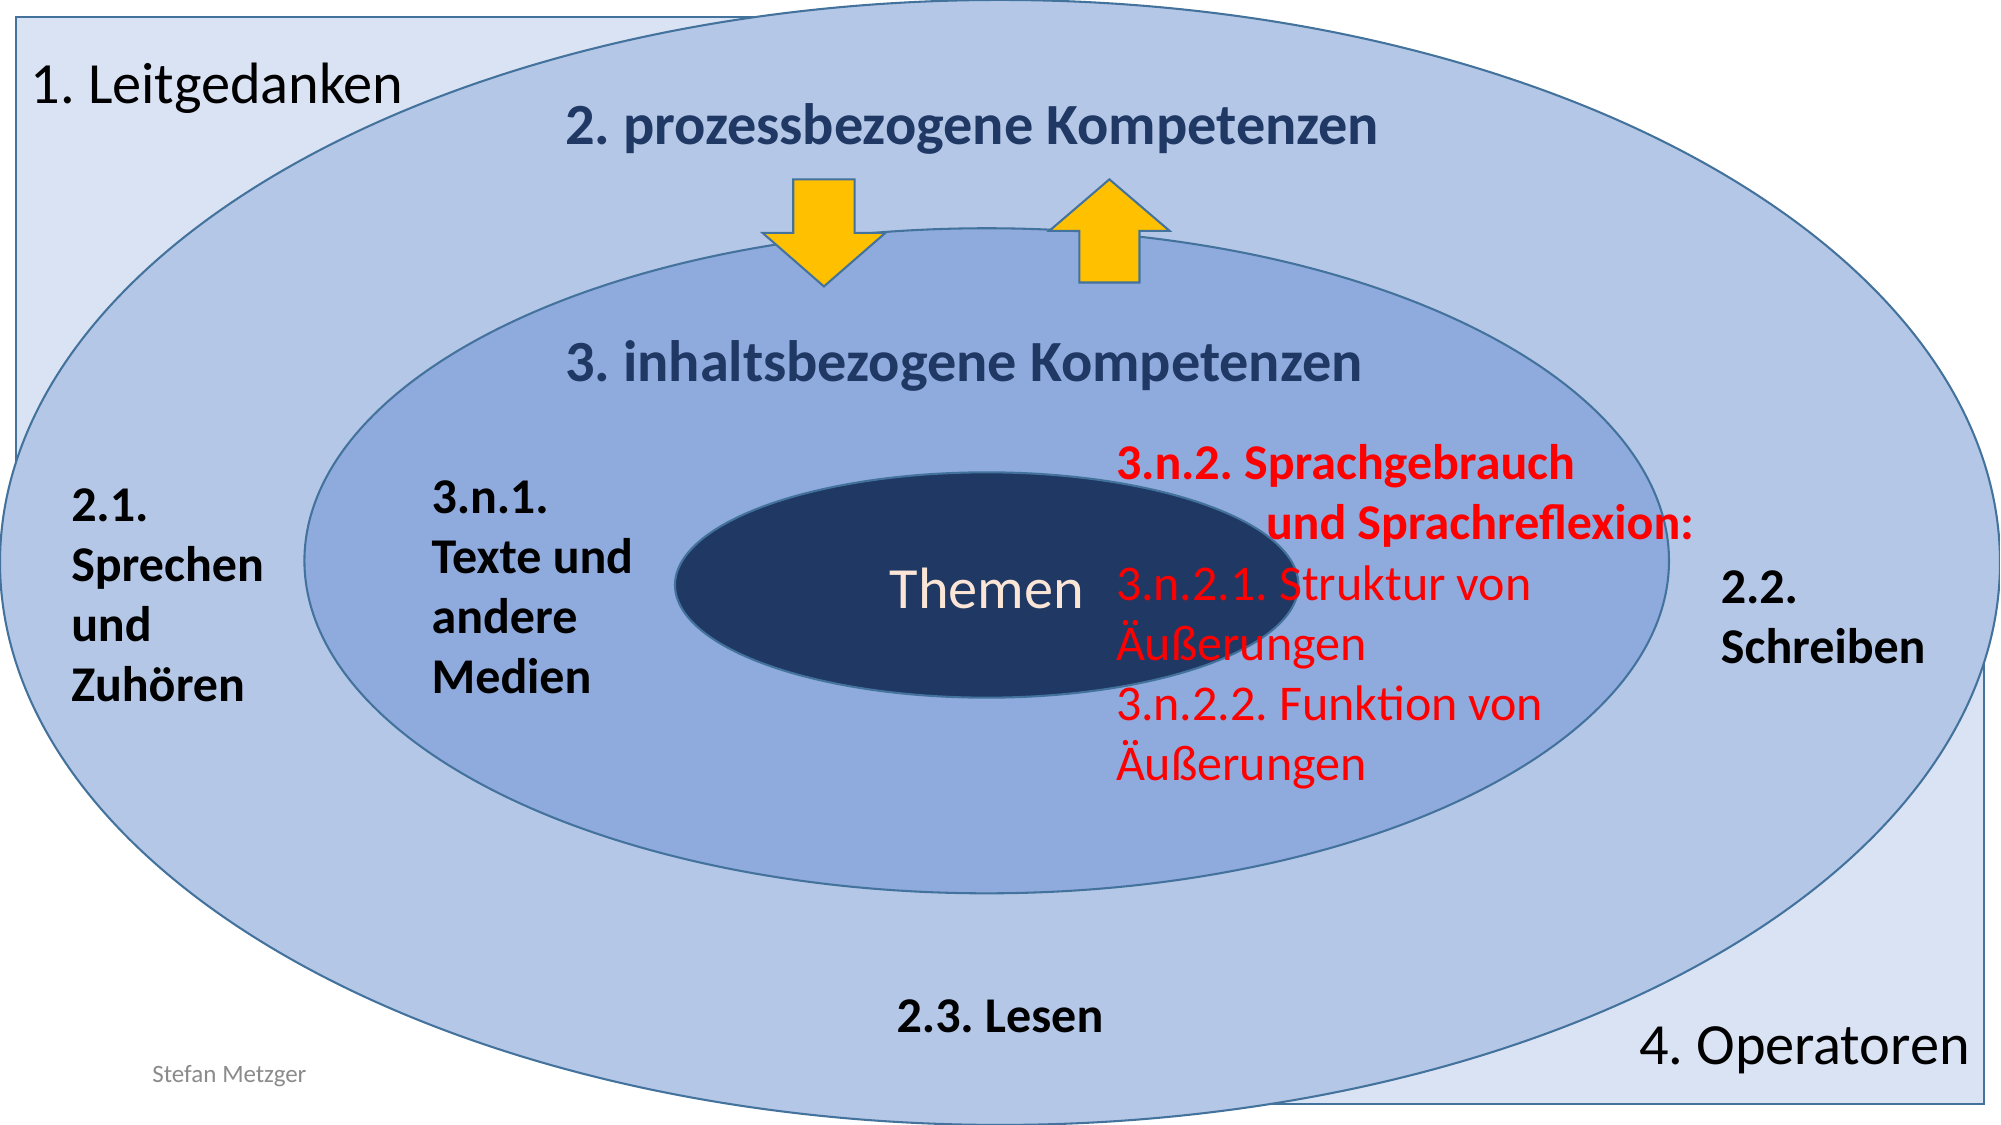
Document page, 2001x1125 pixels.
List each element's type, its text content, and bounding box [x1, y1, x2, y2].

slide_number Stefan Metzger [137, 1042, 588, 1103]
text_box [699, 1100, 1301, 1125]
text_box 2.2. Schreiben [1726, 546, 1974, 681]
text_box 1. Leitgedanken [15, 16, 748, 458]
text_box 2. prozessbezogene Kompetenzen [550, 78, 1405, 164]
text_box 3.n.2. Sprachgebrauch und Sprachreflexion: 3.n.2.1. Struktur von Äußerungen 3.n.2.2. Funktion von Äußerungen [1101, 422, 1726, 798]
text_box [333, 227, 1609, 895]
text_box [759, 178, 889, 288]
text_box 3.n.1. Texte und andere Medien [416, 456, 713, 711]
slide_number 25 [1412, 1042, 1863, 1103]
text_box [0, 0, 2000, 1042]
text_box Themen [673, 471, 1101, 699]
text_box 2.1. Sprechen und Zuhören [56, 463, 343, 719]
text_box [1046, 177, 1173, 284]
text_box 2.3. Lesen [511, 975, 1488, 1100]
text_box 3. inhaltsbezogene Kompetenzen [550, 315, 1384, 400]
text_box 4. Operatoren [1277, 667, 1985, 1105]
